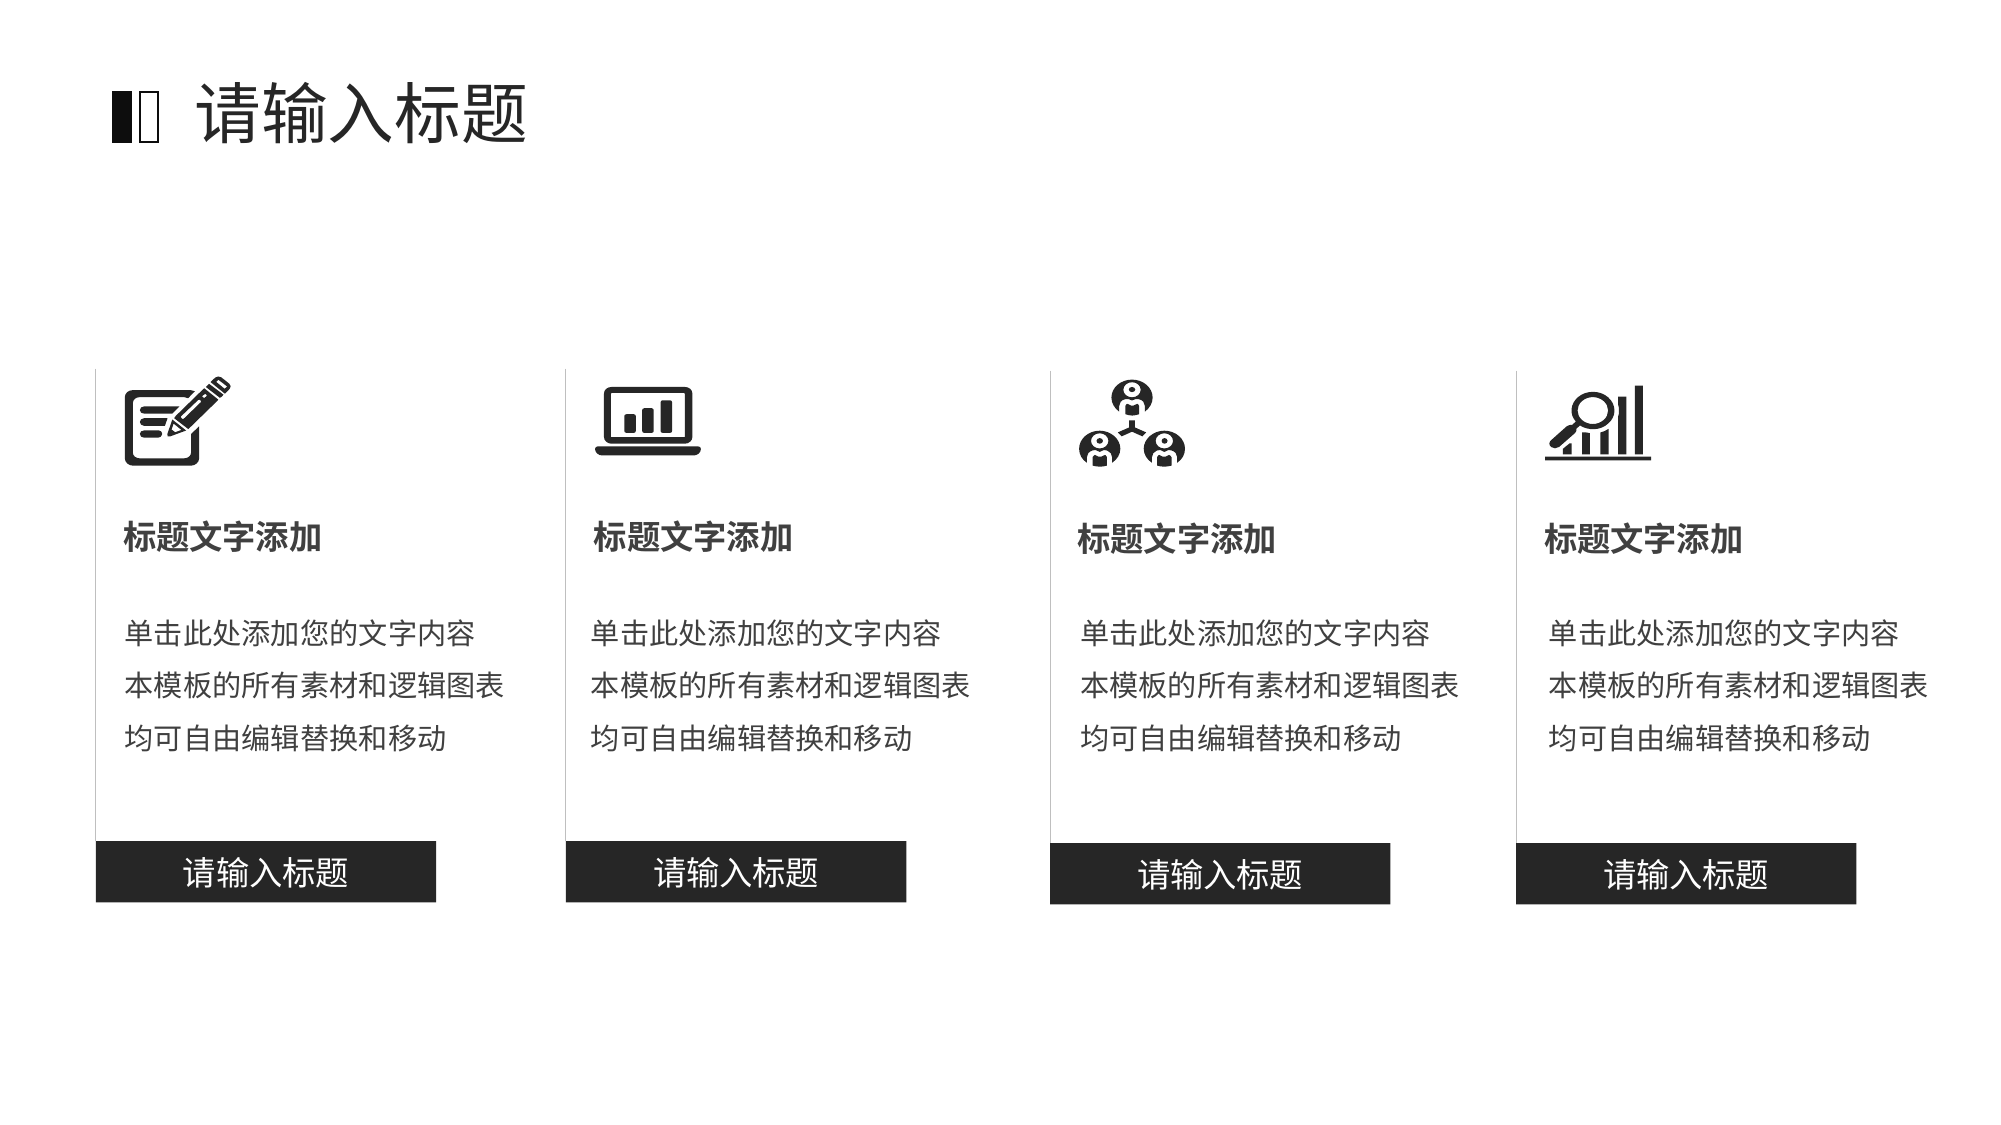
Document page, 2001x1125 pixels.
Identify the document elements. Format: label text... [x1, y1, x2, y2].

text_box [1142, 429, 1187, 465]
text_box [1124, 402, 1141, 417]
text_box 单击此处添加您的文字内容 本模板的所有素材和逻辑图表均可自由编辑替换和移动 [576, 590, 994, 763]
text_box 请输入标题 [565, 840, 907, 904]
text_box 标题文字添加 [1062, 510, 1390, 566]
text_box [1544, 385, 1652, 461]
text_box [593, 385, 703, 457]
text_box 请输入标题 [1049, 842, 1391, 905]
text_box 请输入标题 [1515, 842, 1857, 905]
text_box [1110, 378, 1154, 414]
text_box 标题文字添加 [108, 508, 436, 564]
text_box 请输入标题 [179, 64, 595, 159]
text_box [1091, 453, 1108, 468]
text_box [1078, 429, 1122, 465]
text_box [1156, 453, 1173, 468]
text_box 请输入标题 [95, 840, 437, 904]
text_box 标题文字添加 [1529, 510, 1857, 566]
text_box 单击此处添加您的文字内容 本模板的所有素材和逻辑图表 均可自由编辑替换和移动 [1534, 590, 1952, 763]
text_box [113, 91, 159, 143]
text_box 单击此处添加您的文字内容 本模板的所有素材和逻辑图表均可自由编辑替换和移动 [109, 590, 528, 763]
text_box 单击此处添加您的文字内容 本模板的所有素材和逻辑图表均可自由编辑替换和移动 [1065, 590, 1483, 763]
text_box [123, 375, 232, 467]
text_box [1116, 419, 1148, 438]
text_box 标题文字添加 [579, 508, 907, 564]
